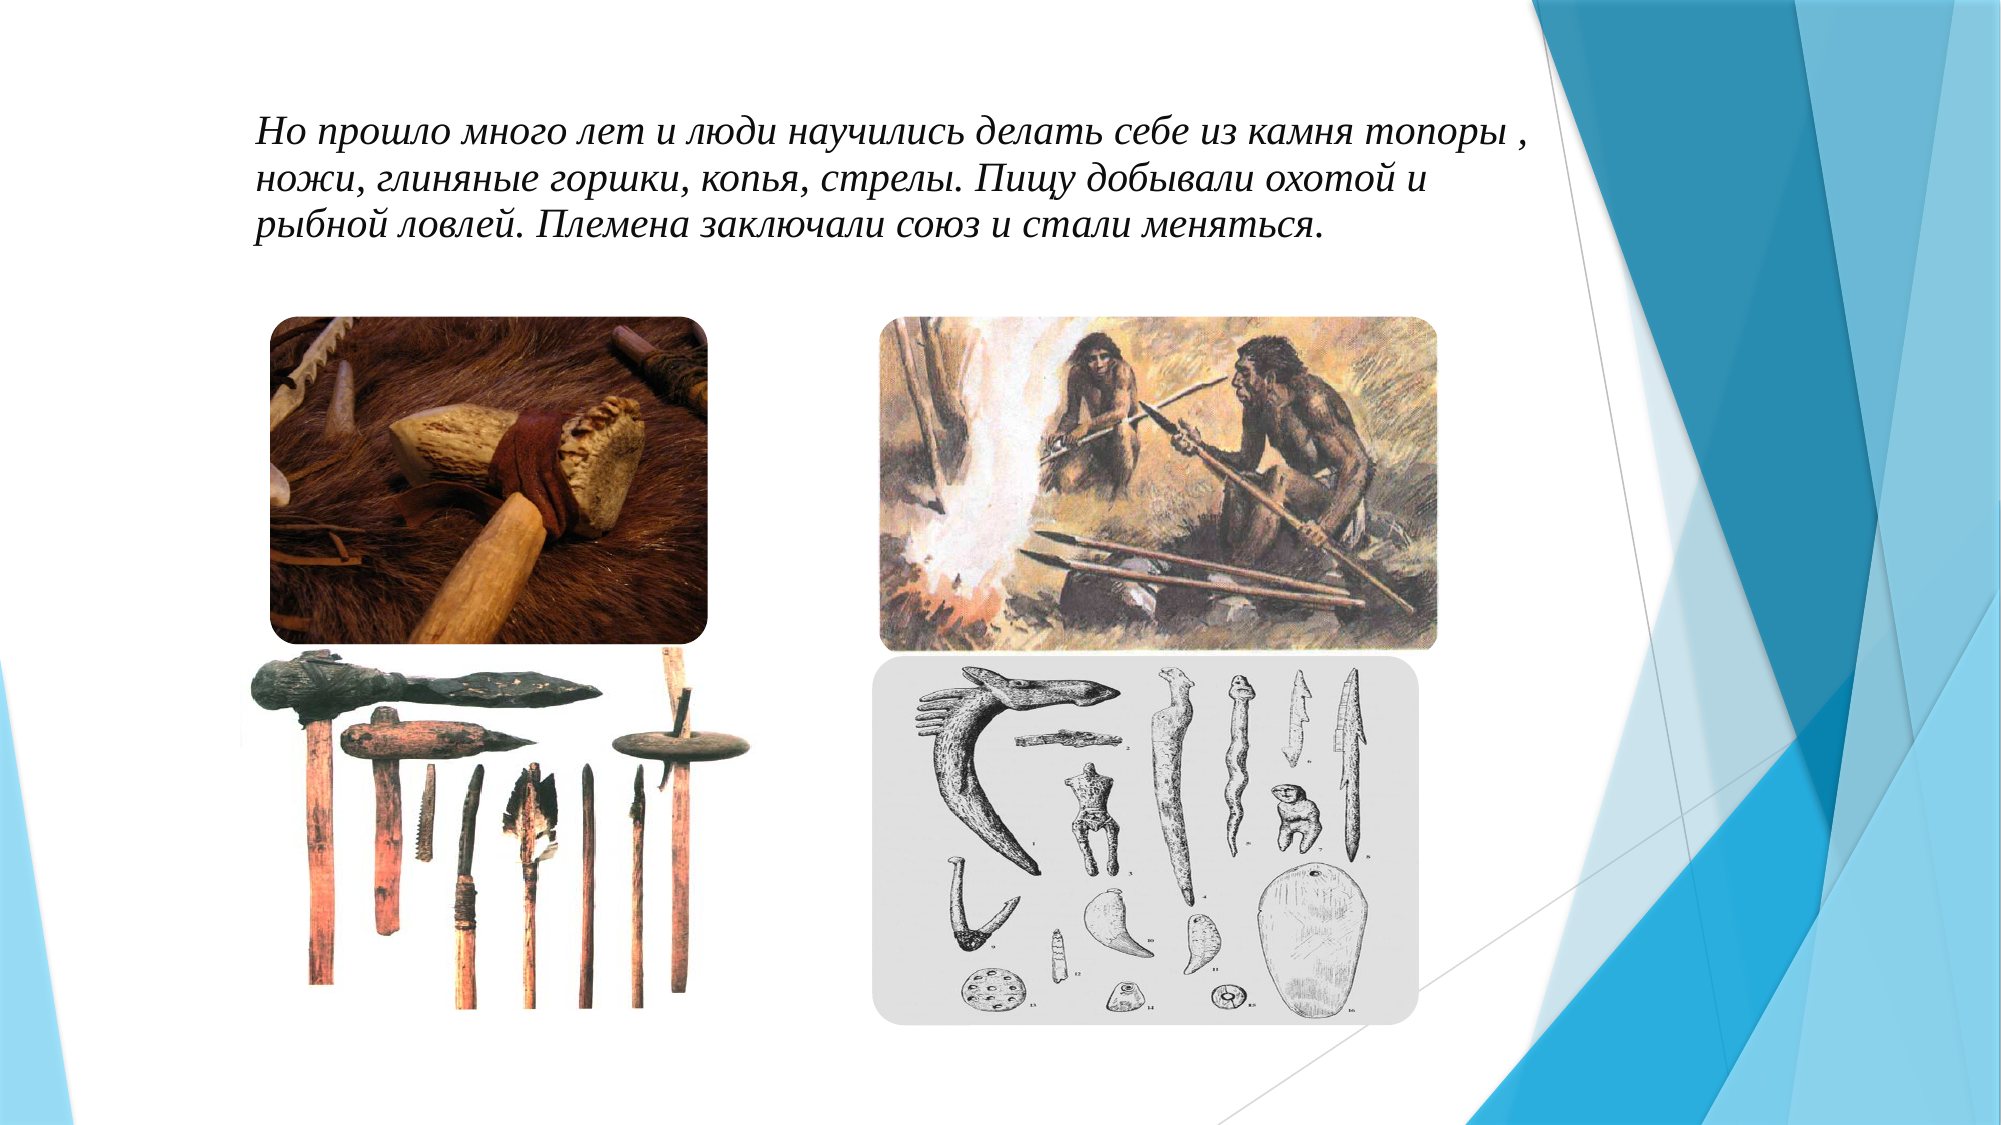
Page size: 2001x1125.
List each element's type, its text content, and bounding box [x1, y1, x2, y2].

title Но прошло много лет и люди научились делать себе из камня топоры , ножи, глиняные горшки, копья, стрелы. Пищу добывали охотой и рыбной ловлей. Племена заключали союз и стали меняться. [240, 99, 1557, 317]
picture [871, 316, 1440, 1026]
picture [240, 316, 766, 1011]
